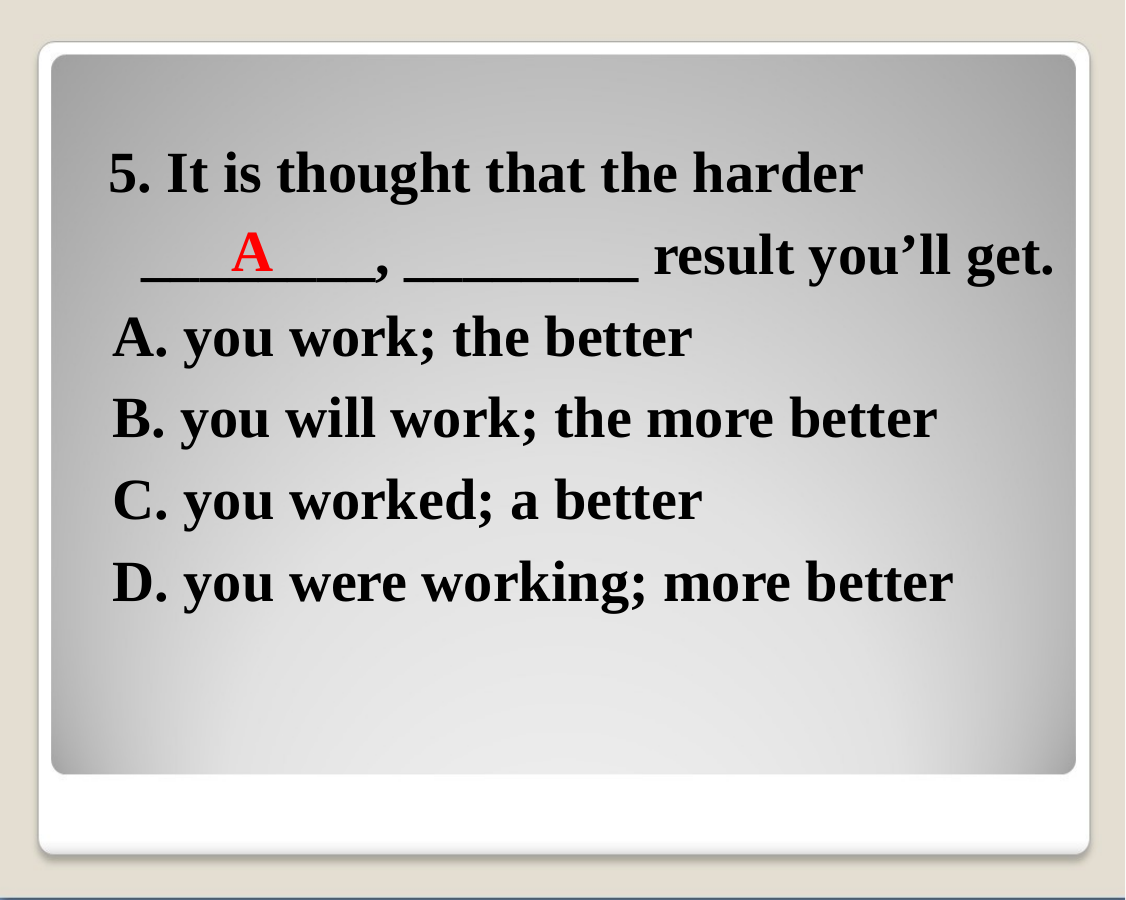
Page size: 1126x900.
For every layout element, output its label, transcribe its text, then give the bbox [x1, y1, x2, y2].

text_box A [220, 207, 286, 290]
picture [0, 0, 1126, 900]
list 5. It is thought that the harder ________, ________ result you’ll get. A. you work; the better B. you will work; the more better C. you worked; a better D. you were working; more better [57, 128, 1071, 723]
